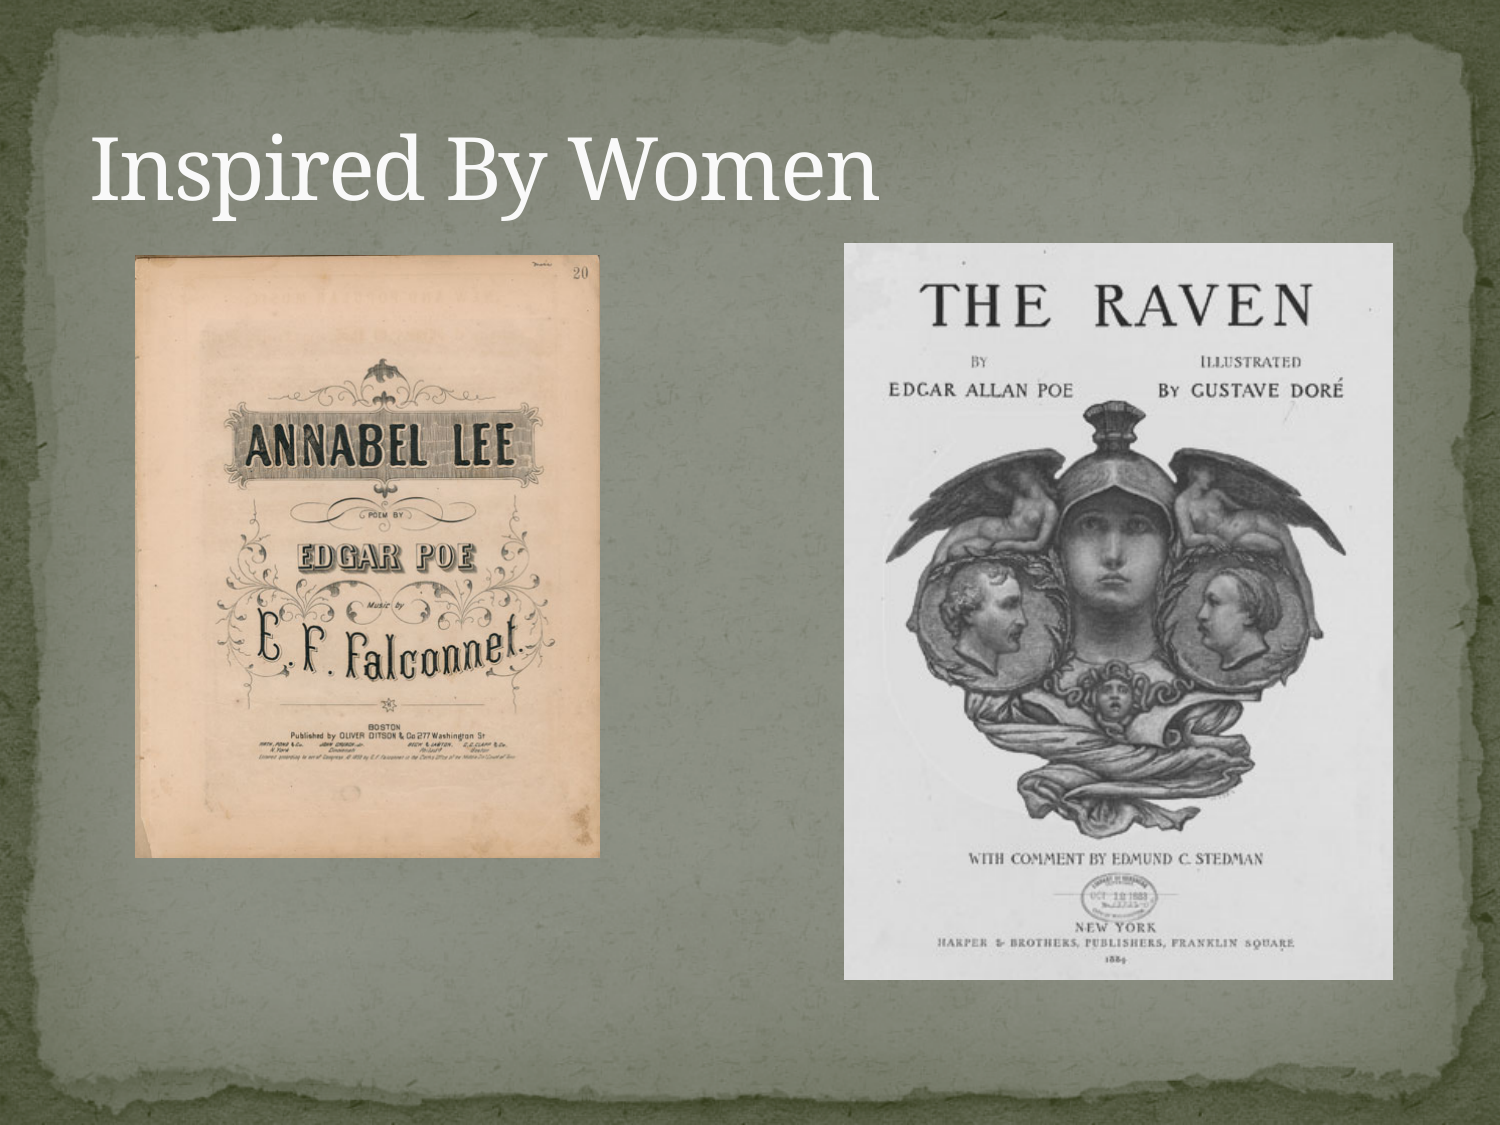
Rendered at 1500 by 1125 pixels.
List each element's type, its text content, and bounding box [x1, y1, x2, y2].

picture [844, 243, 1393, 980]
title Inspired By Women [74, 24, 1425, 225]
picture [135, 255, 600, 858]
